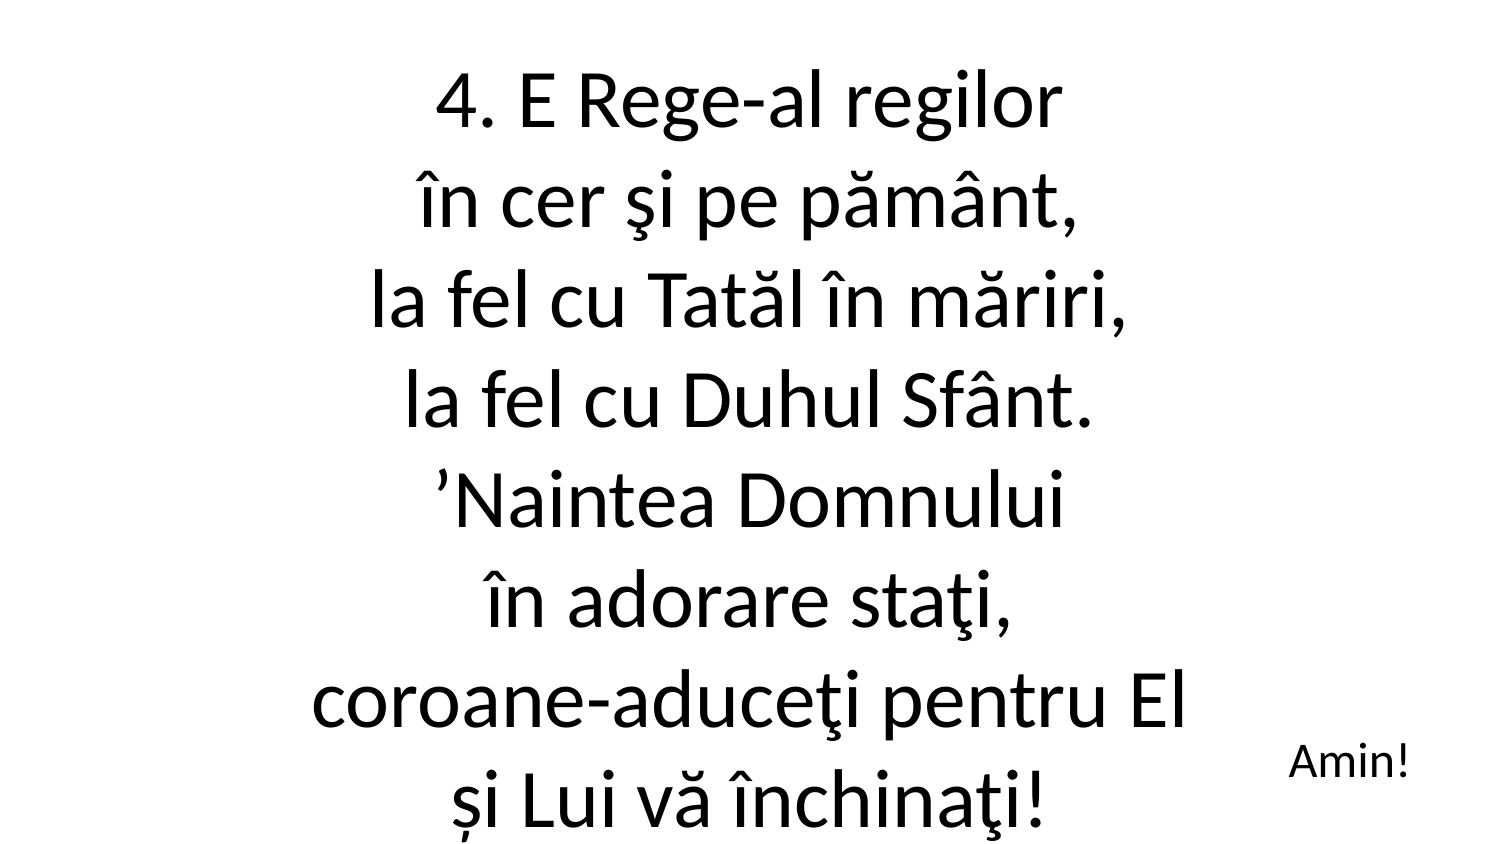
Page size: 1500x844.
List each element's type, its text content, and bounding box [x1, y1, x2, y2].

text_box 4. E Rege-al regilor în cer şi pe pământ, la fel cu Tatăl în măriri, la fel cu Duhul Sfânt. ʼNaintea Domnului în adorare staţi, coroane-aduceţi pentru El și Lui vă închinaţi! [296, 0, 1204, 844]
text_box Amin! [1273, 674, 1427, 795]
